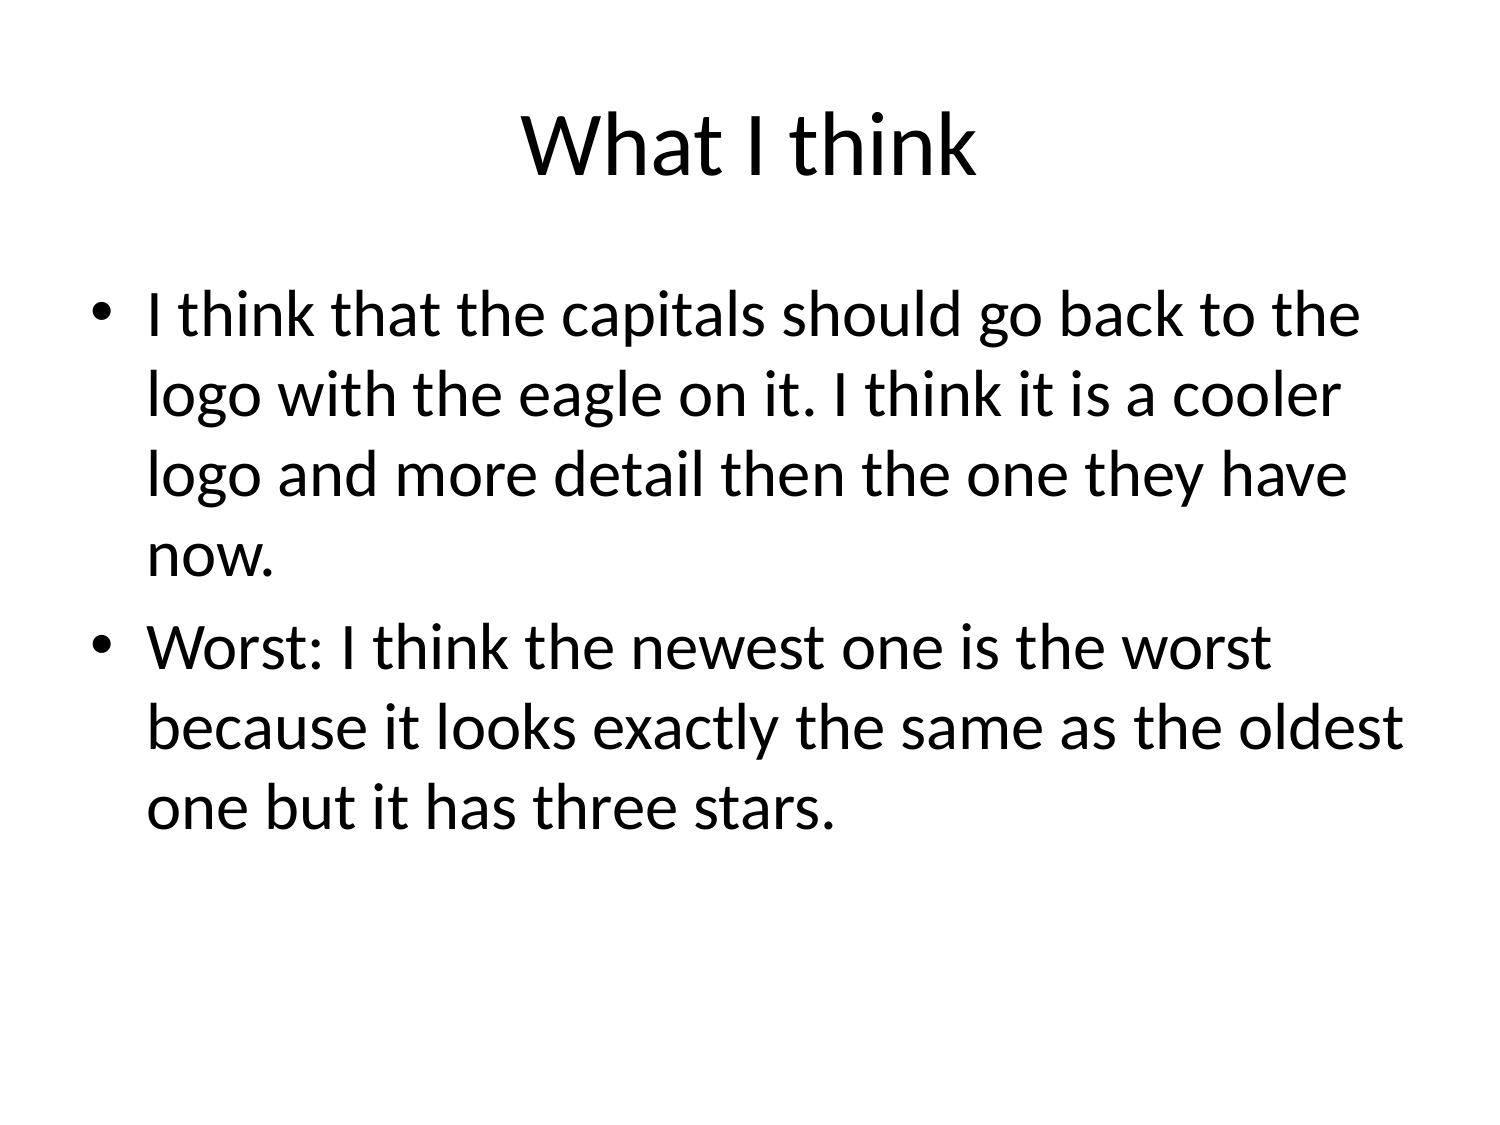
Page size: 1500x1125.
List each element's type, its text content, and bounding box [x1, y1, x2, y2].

list I think that the capitals should go back to the logo with the eagle on it. I think it is a cooler logo and more detail then the one they have now. Worst: I think the newest one is the worst because it looks exactly the same as the oldest one but it has three stars. [75, 262, 1425, 1005]
title What I think [75, 45, 1425, 233]
